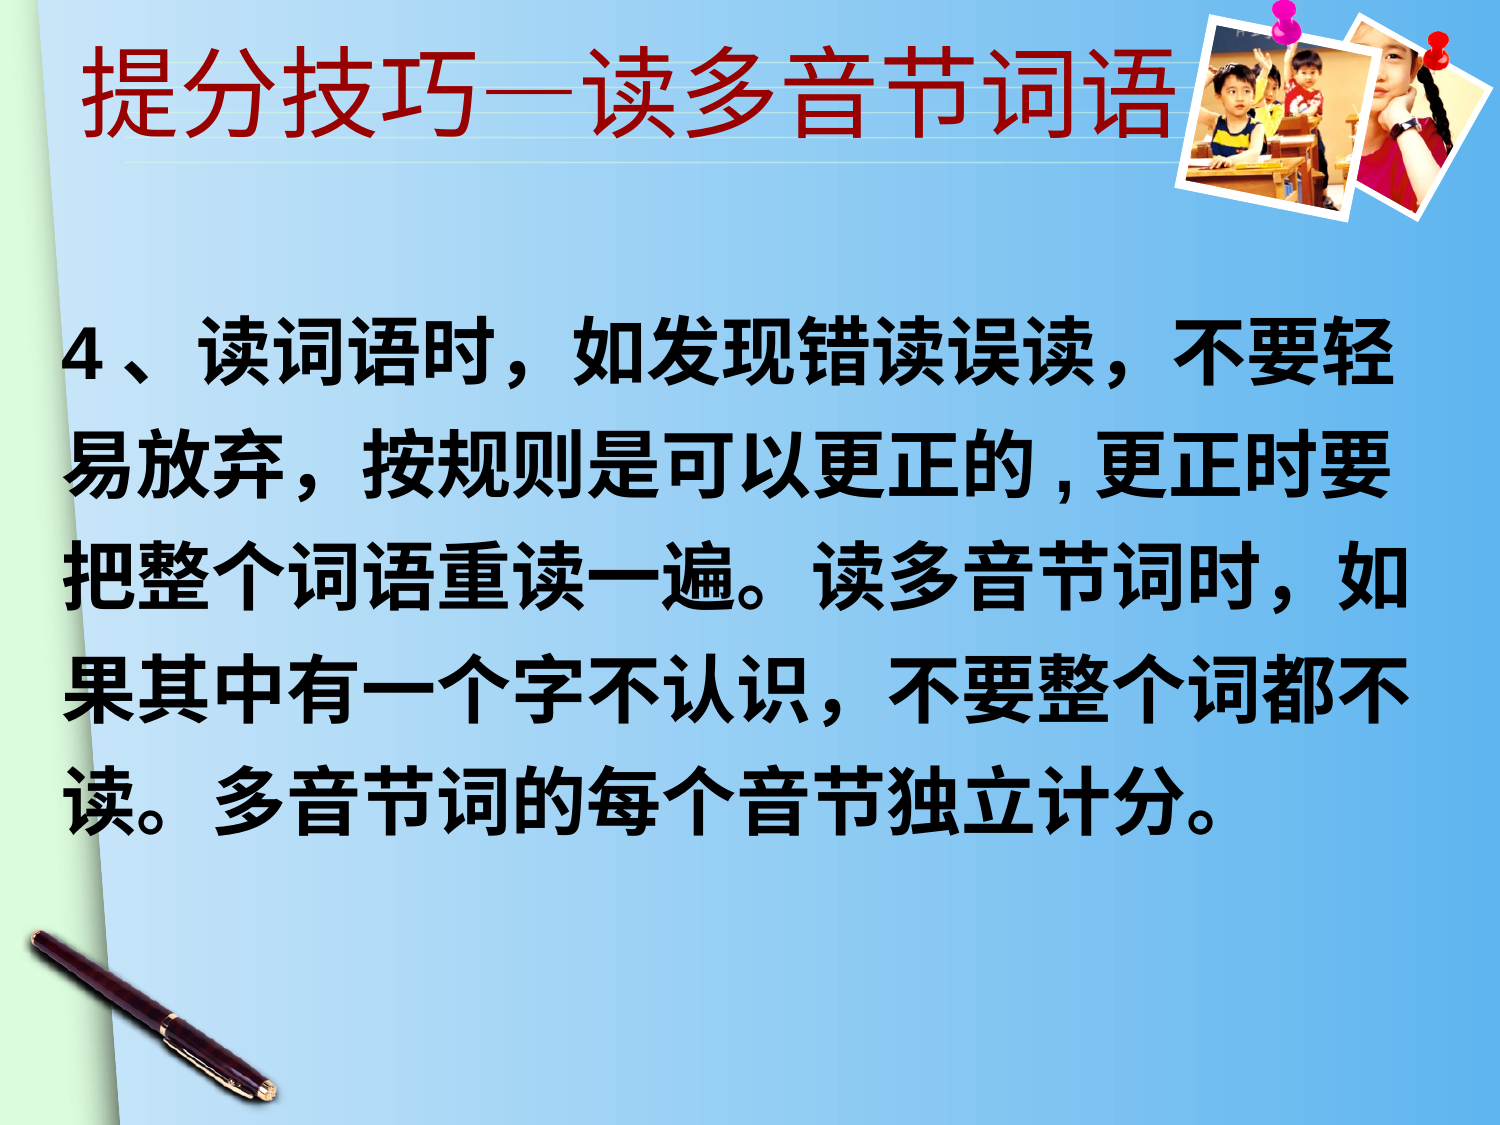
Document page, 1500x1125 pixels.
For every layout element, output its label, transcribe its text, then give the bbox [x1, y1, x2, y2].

picture [0, 0, 288, 1125]
text_box 4、读词语时，如发现错读误读，不要轻易放弃，按规则是可以更正的,更正时要把整个词语重读一遍。读多音节词时，如果其中有一个字不认识，不要整个词都不读。多音节词的每个音节独立计分。 [47, 274, 1447, 852]
picture [1214, 0, 1371, 211]
picture [1351, 22, 1484, 212]
text_box 提分技巧—读多音节词语 [64, 0, 1247, 185]
